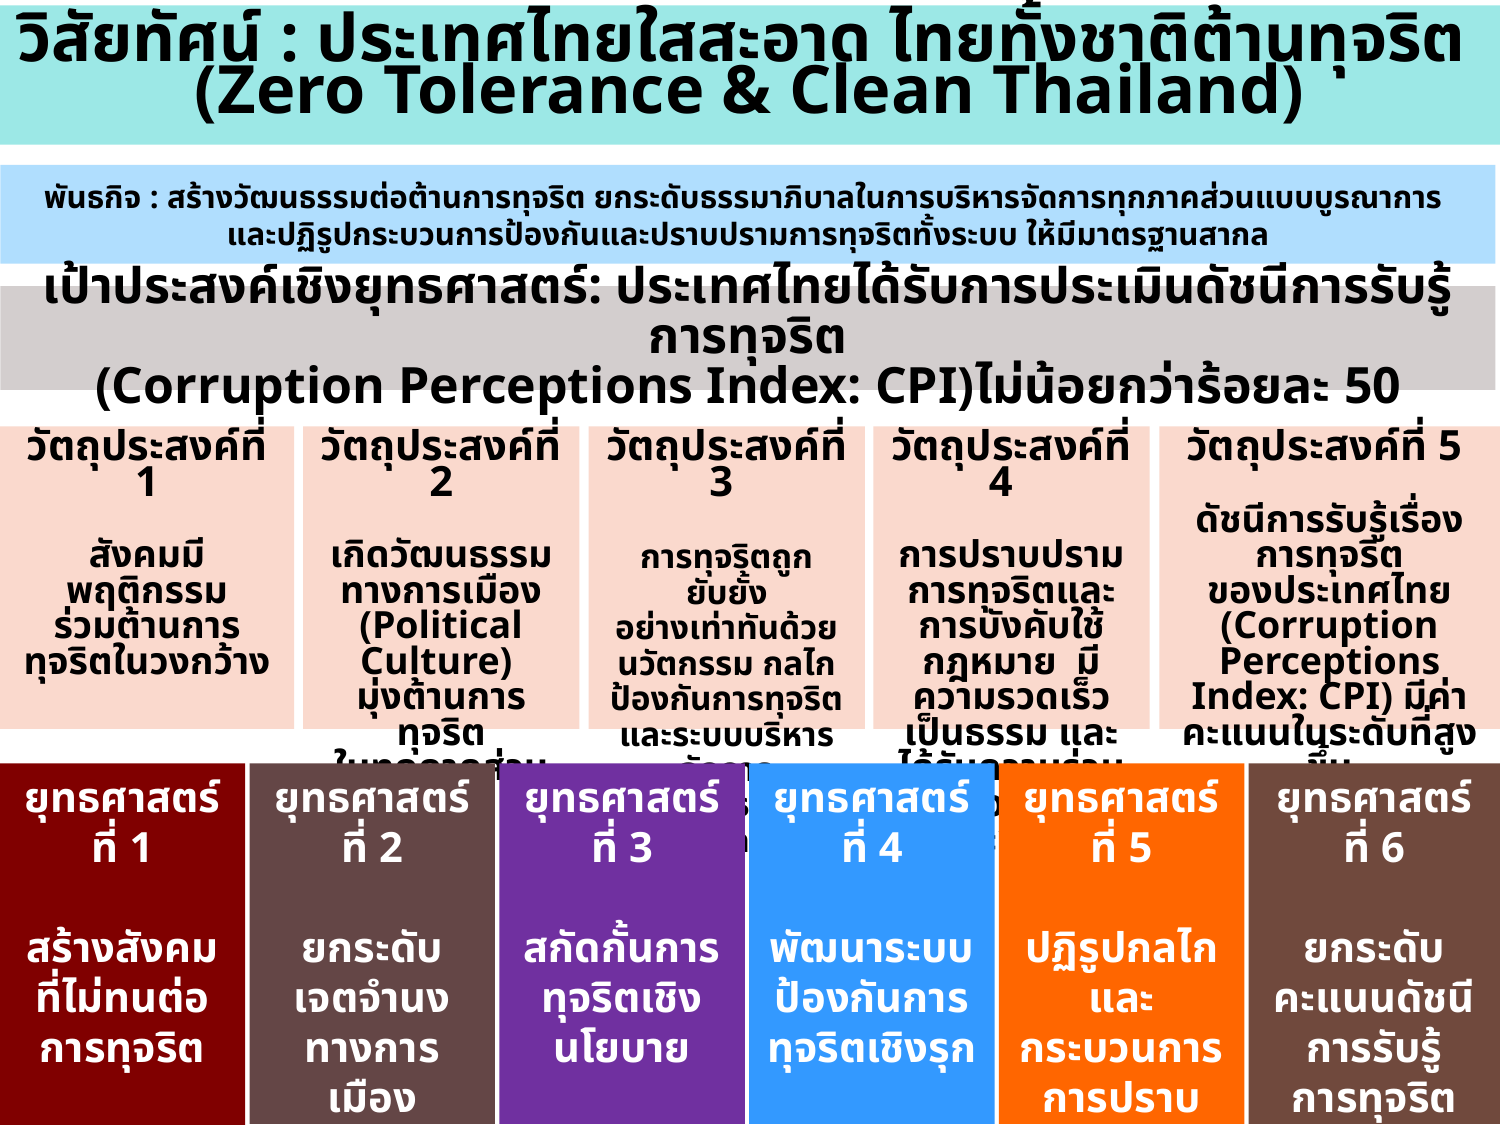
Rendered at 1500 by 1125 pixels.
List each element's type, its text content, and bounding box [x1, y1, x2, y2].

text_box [0, 425, 1500, 730]
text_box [0, 762, 1500, 1125]
text_box พันธกิจ : สร้างวัฒนธรรมต่อต้านการทุจริต ยกระดับธรรมาภิบาลในการบริหารจัดการทุกภาคส่วนแบบบูรณาการ และปฏิรูปกระบวนการป้องกันและปราบปรามการทุจริตทั้งระบบ ให้มีมาตรฐานสากล [0, 162, 1498, 266]
text_box วิสัยทัศน์ : ประเทศไทยใสสะอาด ไทยทั้งชาติต้านทุจริต (Zero Tolerance & Clean Thailand) [0, 3, 1500, 147]
text_box เป้าประสงค์เชิงยุทธศาสตร์: ประเทศไทยได้รับการประเมินดัชนีการรับรู้การทุจริต (Corruption Perceptions Index: CPI)ไม่น้อยกว่าร้อยละ 50 [0, 284, 1498, 392]
